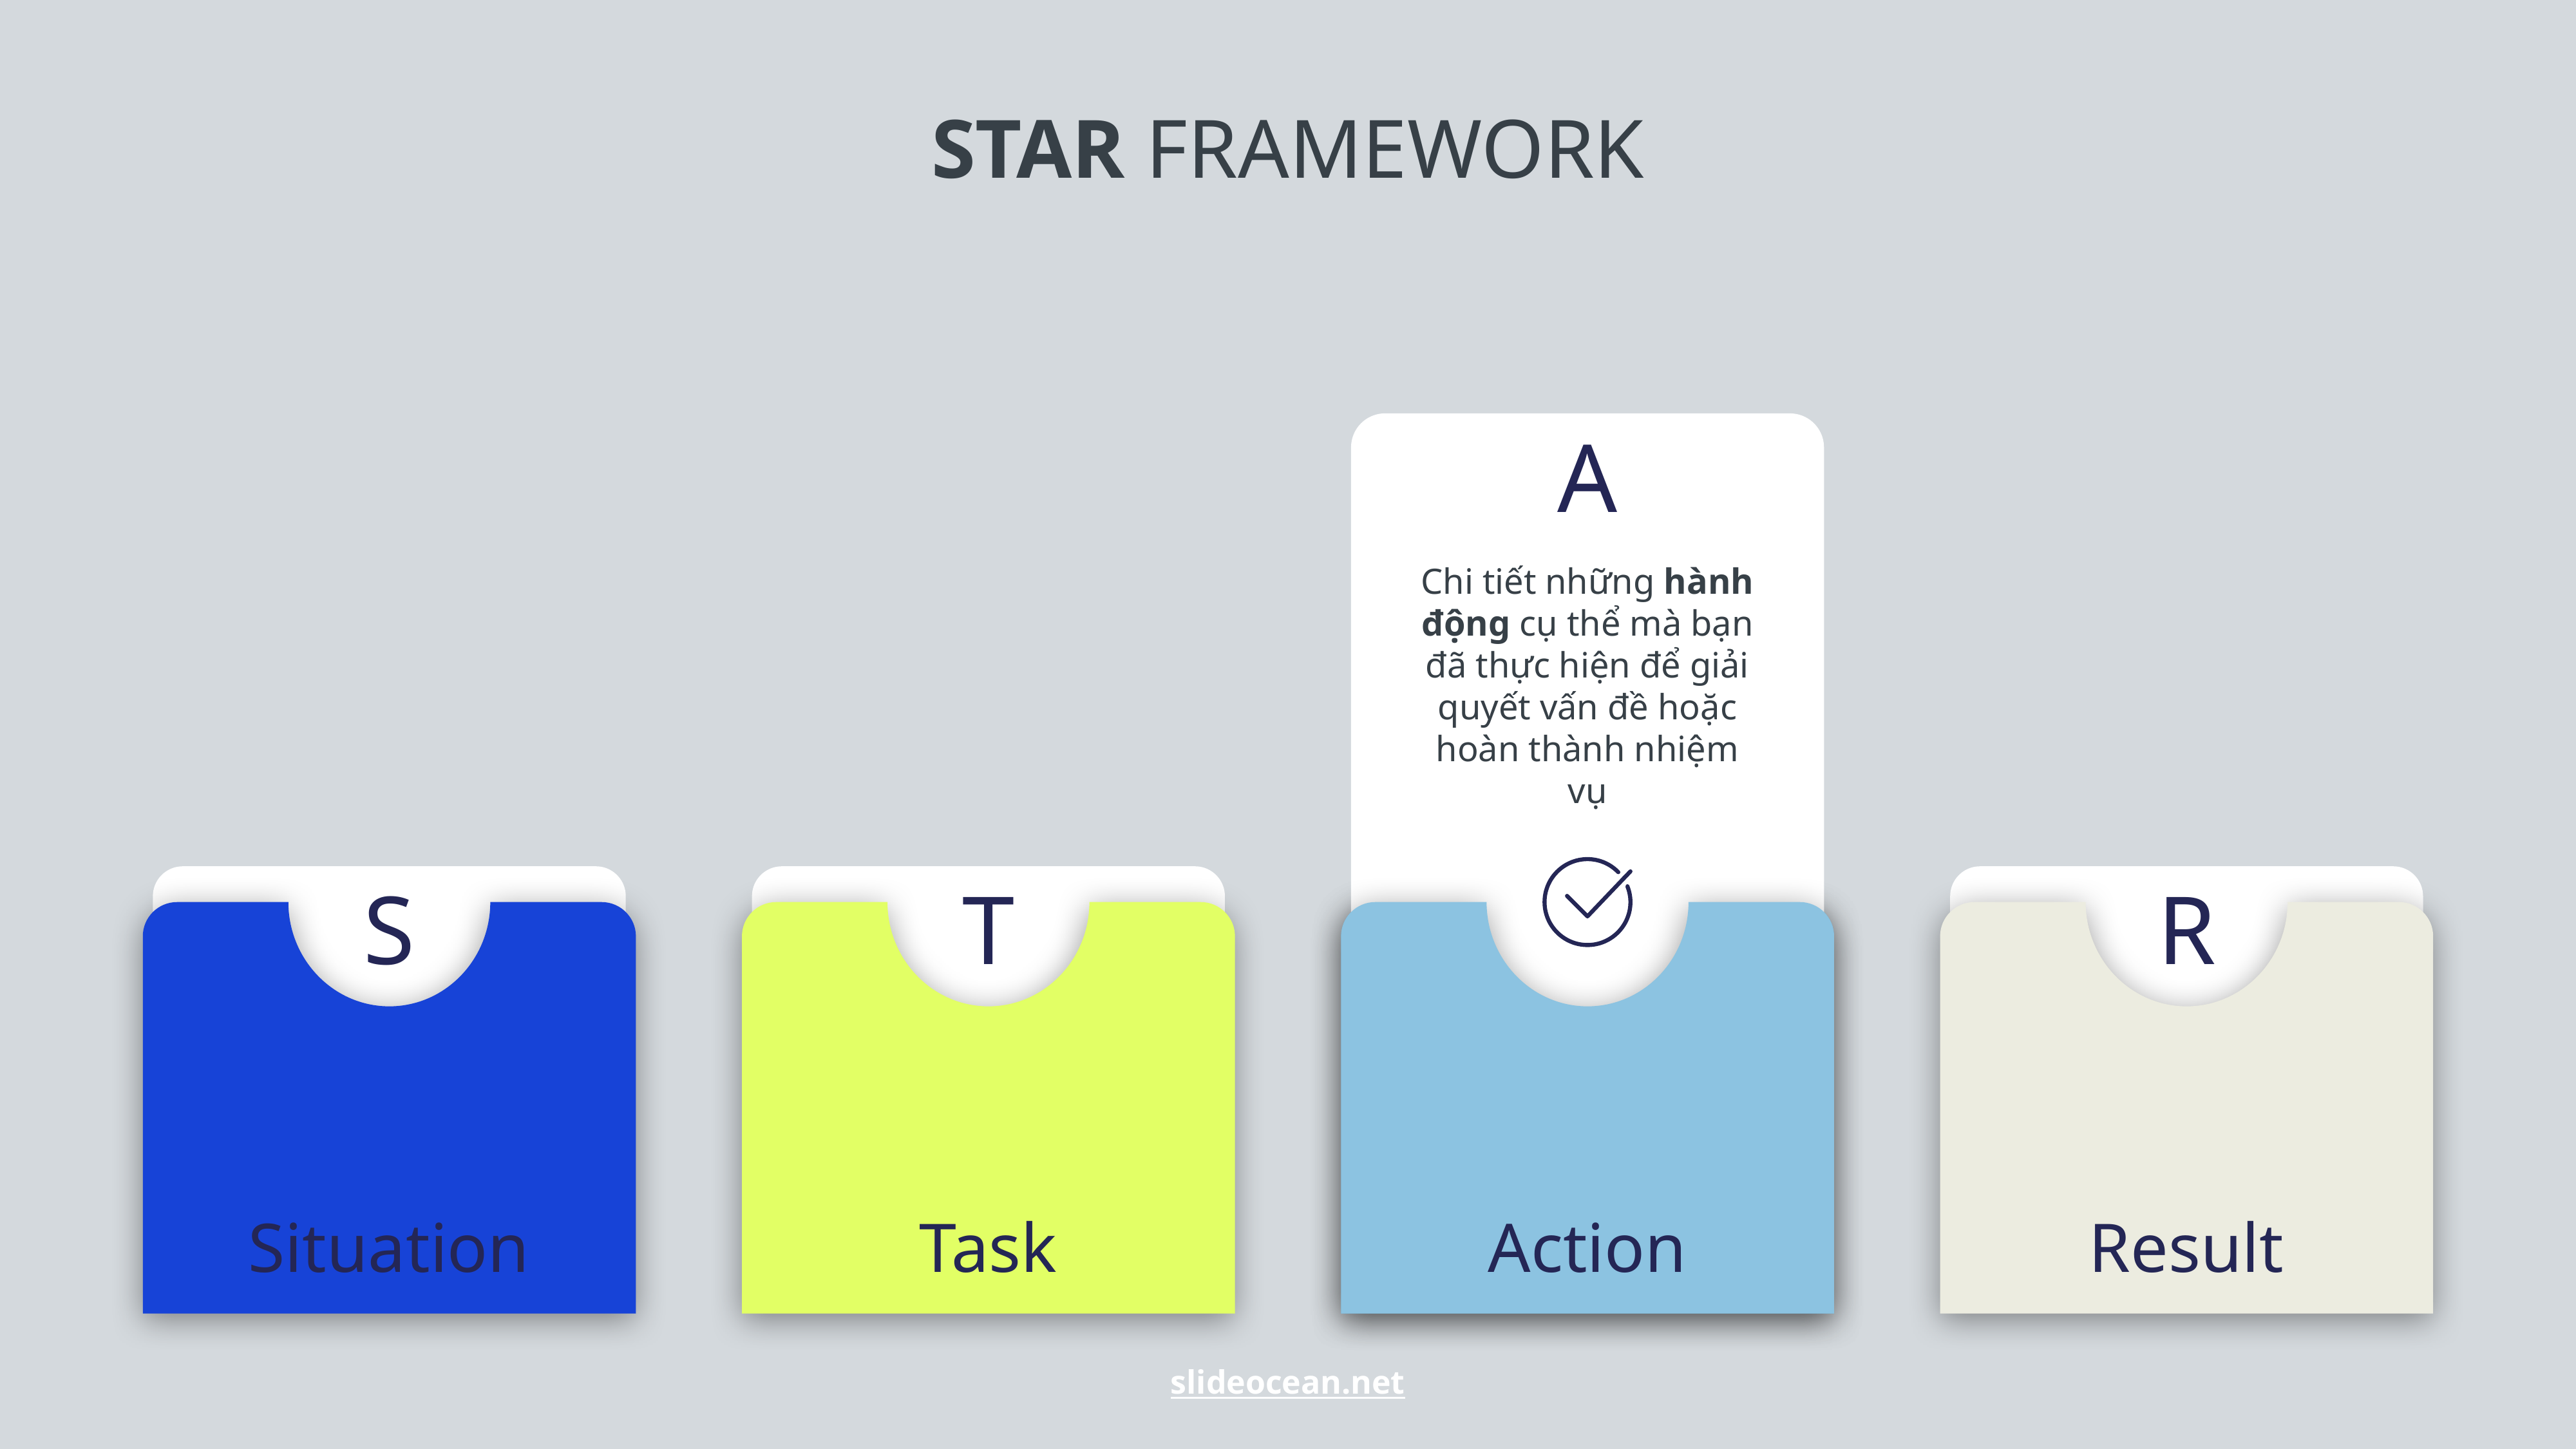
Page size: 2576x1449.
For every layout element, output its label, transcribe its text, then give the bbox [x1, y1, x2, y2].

text_box [1093, 866, 1226, 895]
text_box [1340, 901, 1835, 1314]
text_box Chi tiết những hành động cụ thể mà bạn đã thực hiện để giải quyết vấn đề hoặc hoàn thành nhiệm vụ [1406, 554, 1768, 815]
text_box [2291, 866, 2424, 895]
text_box [142, 901, 637, 1314]
text_box [1542, 857, 1633, 947]
text_box [741, 901, 1236, 1314]
text_box Result [1950, 1200, 2423, 1291]
text_box [494, 866, 627, 895]
text_box [152, 866, 285, 895]
text_box [1949, 866, 2082, 895]
text_box [1350, 412, 1825, 989]
text_box [751, 866, 884, 895]
text_box T [884, 865, 1093, 988]
text_box STAR FRAMEWORK [922, 92, 1654, 199]
text_box A [1483, 413, 1692, 536]
text_box Task [752, 1200, 1225, 1291]
text_box Situation [153, 1200, 626, 1291]
text_box S [285, 865, 494, 988]
text_box [1939, 901, 2434, 1314]
text_box Action [1350, 1200, 1824, 1291]
text_box R [2082, 865, 2291, 988]
